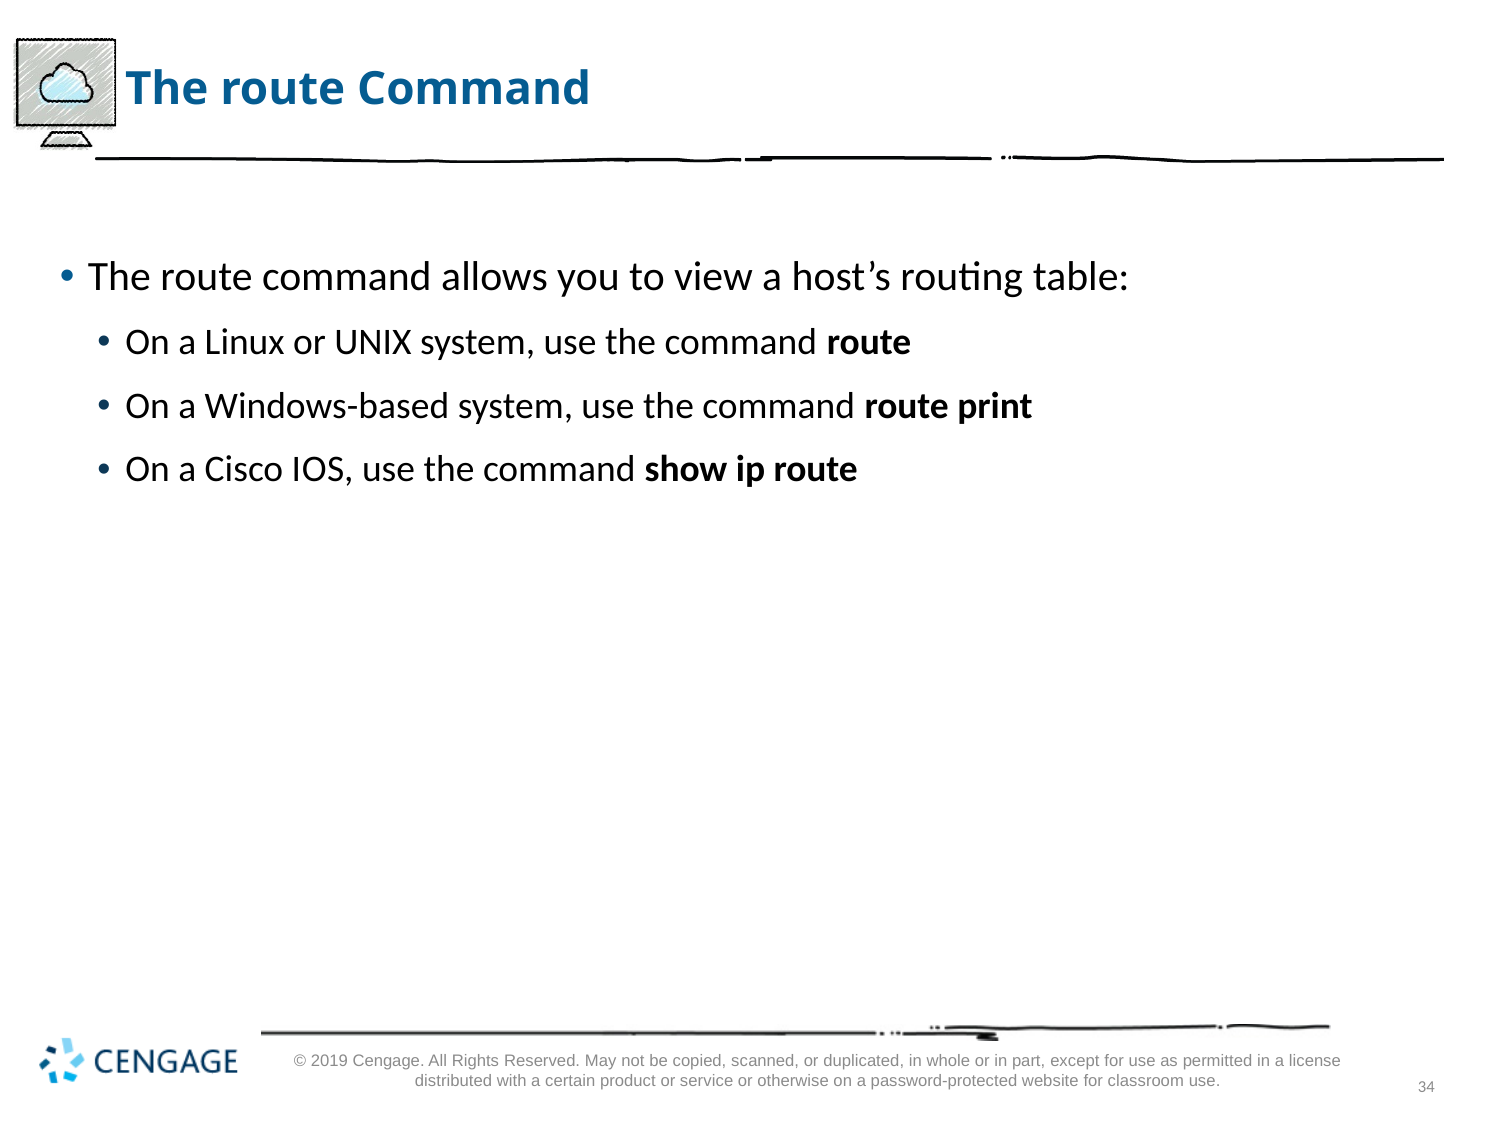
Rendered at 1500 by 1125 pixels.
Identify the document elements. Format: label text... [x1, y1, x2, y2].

list The route command allows you to view a host’s routing table: On a Linux or UNIX system, use the command route On a Windows-based system, use the command route print On a Cisco I O S, use the command show ip route [59, 252, 1441, 493]
title The route Command [125, 66, 1442, 116]
picture [19, 1024, 250, 1096]
picture [13, 36, 117, 151]
picture [95, 155, 1444, 163]
picture [261, 1024, 1331, 1041]
footer © 2019 Cengage. All Rights Reserved. May not be copied, scanned, or duplicated, in whole or in part, except for use as permitted in a license distributed with a certain product or service or otherwise on a password-protected website for classroom use. [262, 1050, 1375, 1091]
